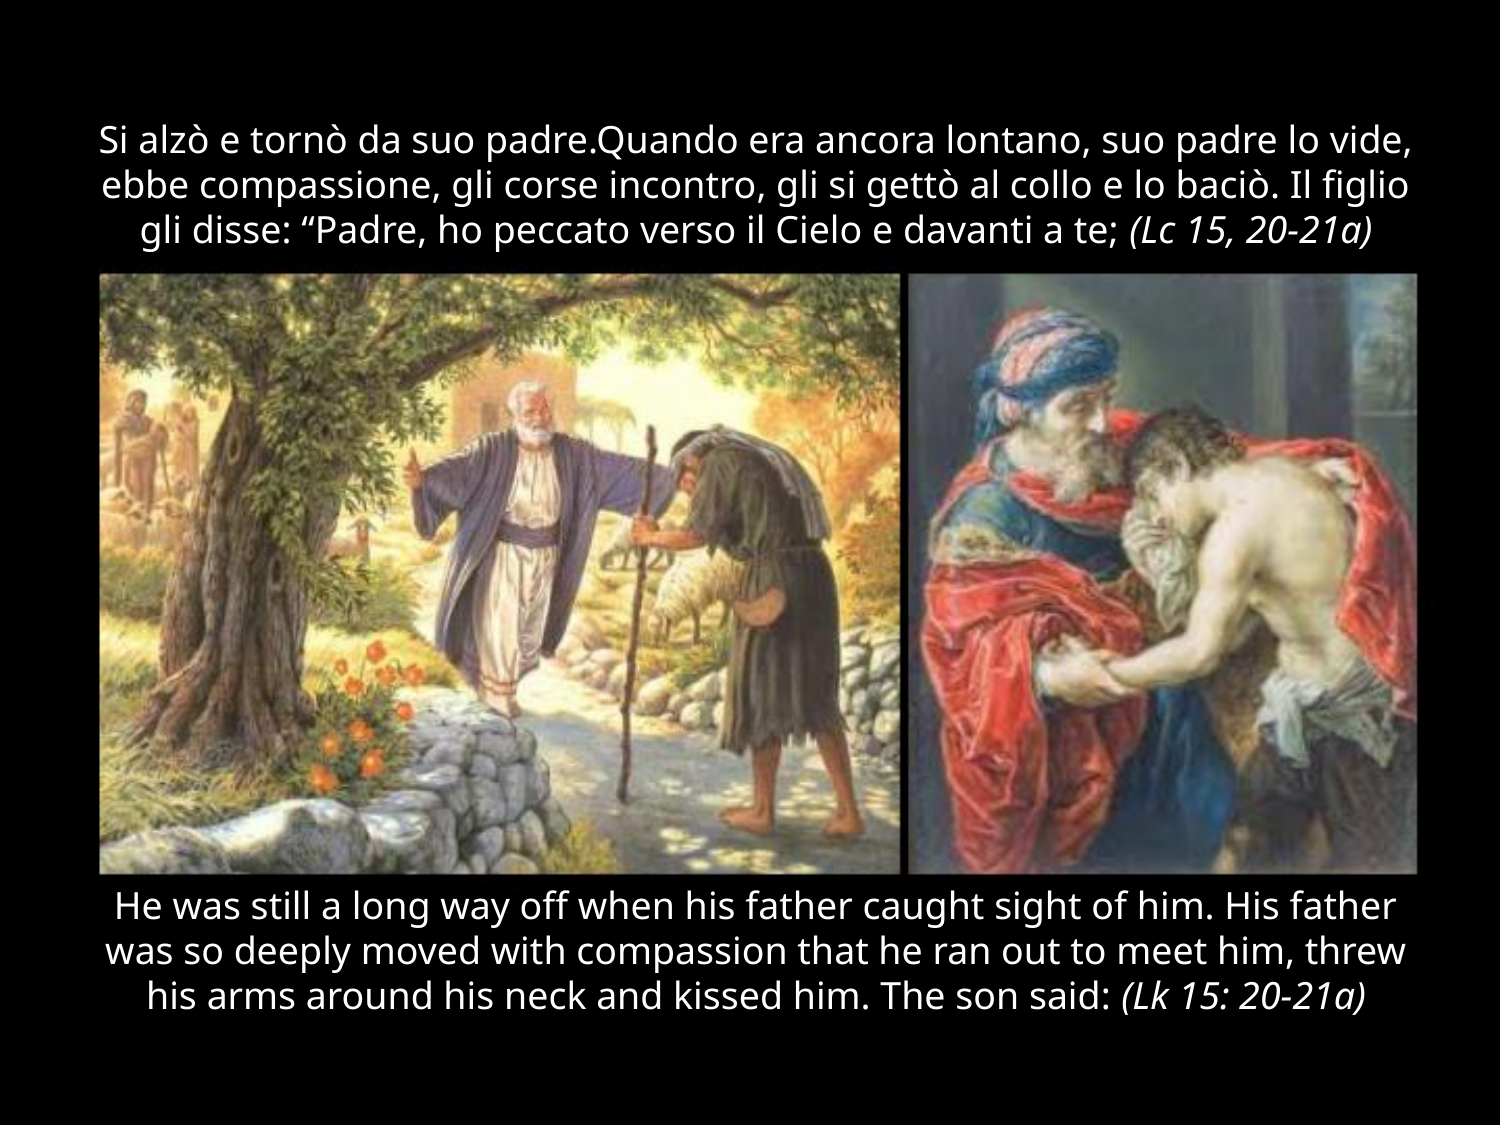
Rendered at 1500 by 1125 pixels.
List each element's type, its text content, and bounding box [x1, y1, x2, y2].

title Si alzò e tornò da suo padre.Quando era ancora lontano, suo padre lo vide, ebbe compassione, gli corse incontro, gli si gettò al collo e lo baciò. Il figlio gli disse: “Padre, ho peccato verso il Cielo e davanti a te; (Lc 15, 20-21a) [62, 112, 1450, 300]
picture [0, 0, 1500, 1125]
text_box He was still a long way off when his father caught sight of him. His father was so deeply moved with compassion that he ran out to meet him, threw his arms around his neck and kissed him. The son said: (Lk 15: 20-21a) [74, 874, 1438, 1025]
